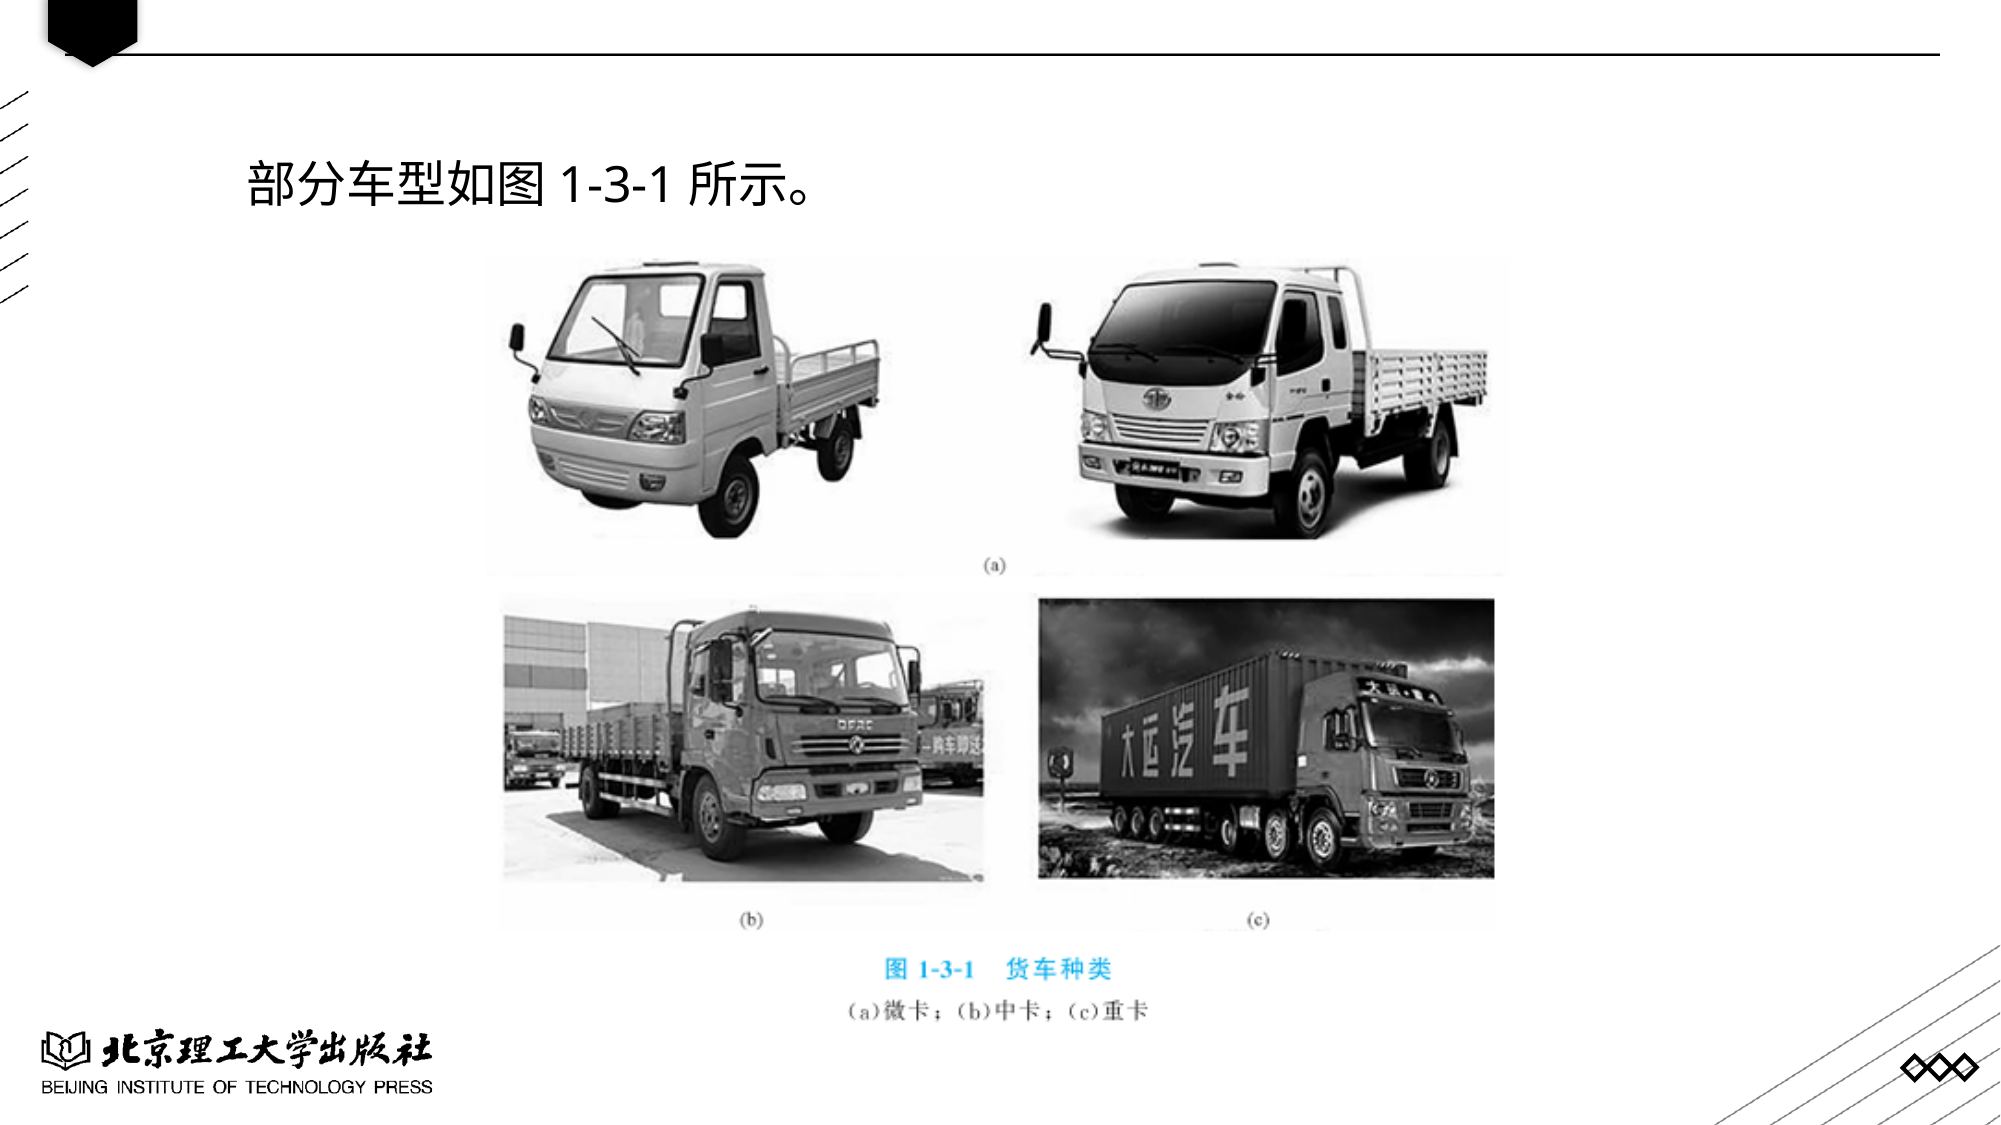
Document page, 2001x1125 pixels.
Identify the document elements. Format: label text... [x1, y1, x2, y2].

picture [0, 0, 2001, 1125]
text_box 部分车型如图1-3-1所示。 [137, 145, 1863, 220]
